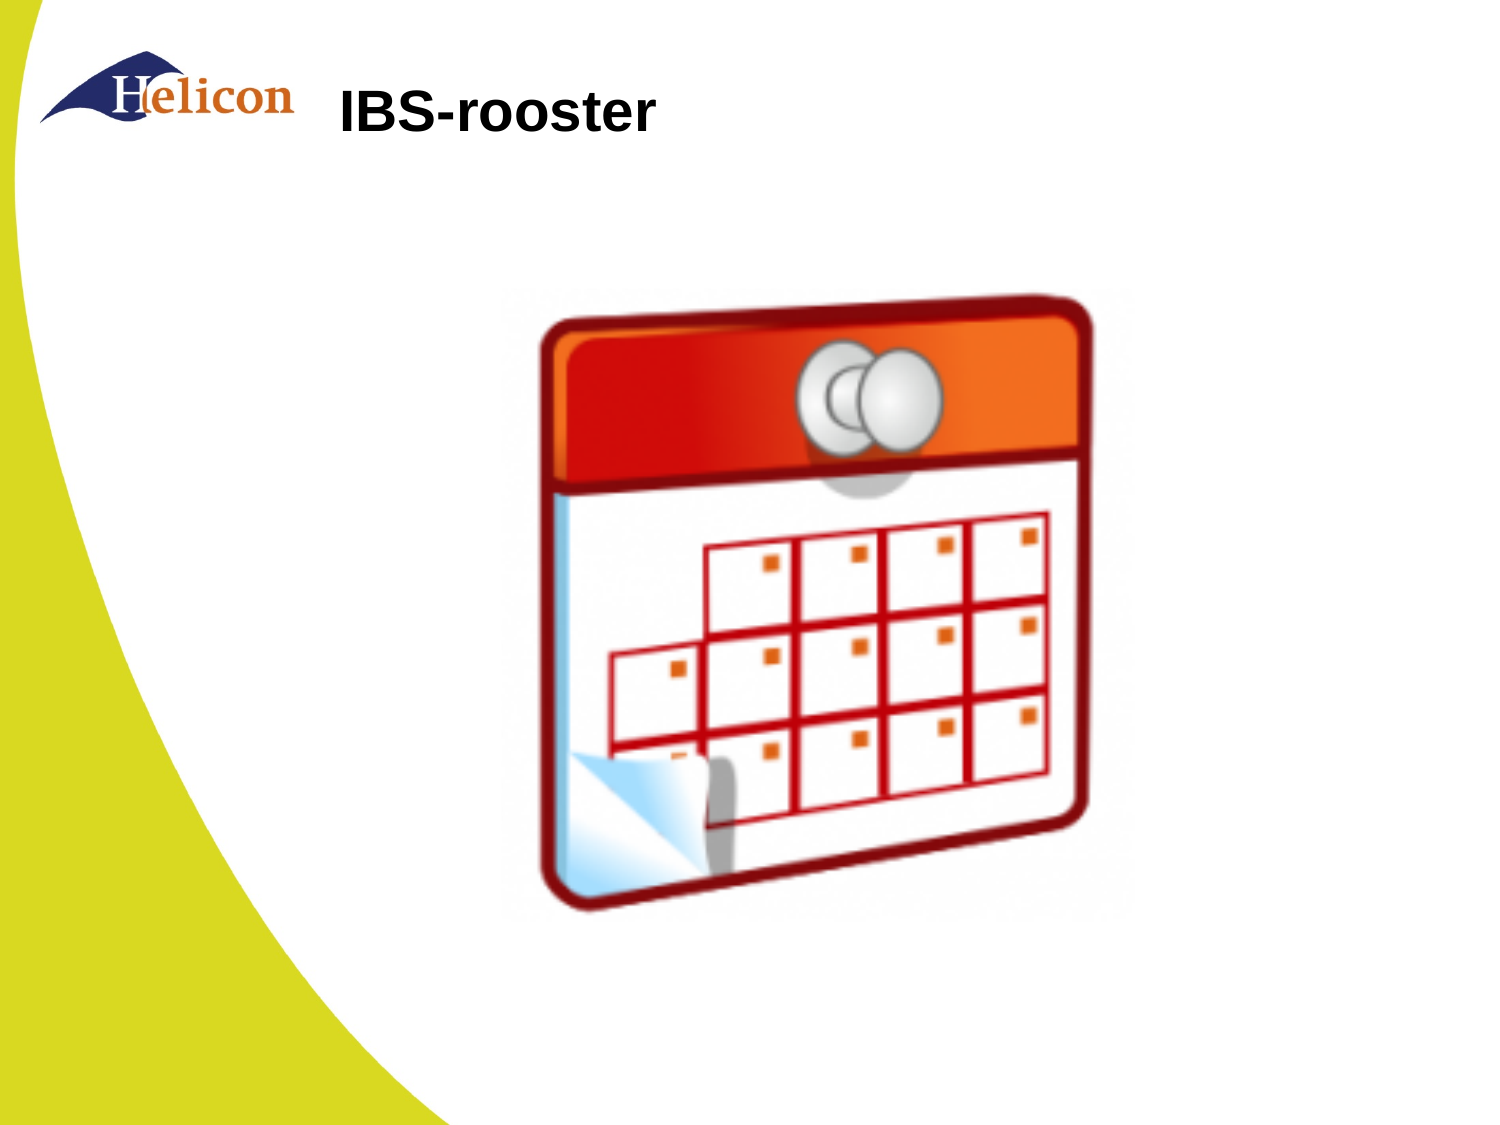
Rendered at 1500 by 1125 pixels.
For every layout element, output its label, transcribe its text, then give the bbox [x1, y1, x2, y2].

title IBS-rooster [324, 54, 1415, 161]
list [501, 288, 1135, 922]
picture [0, 0, 1500, 1125]
